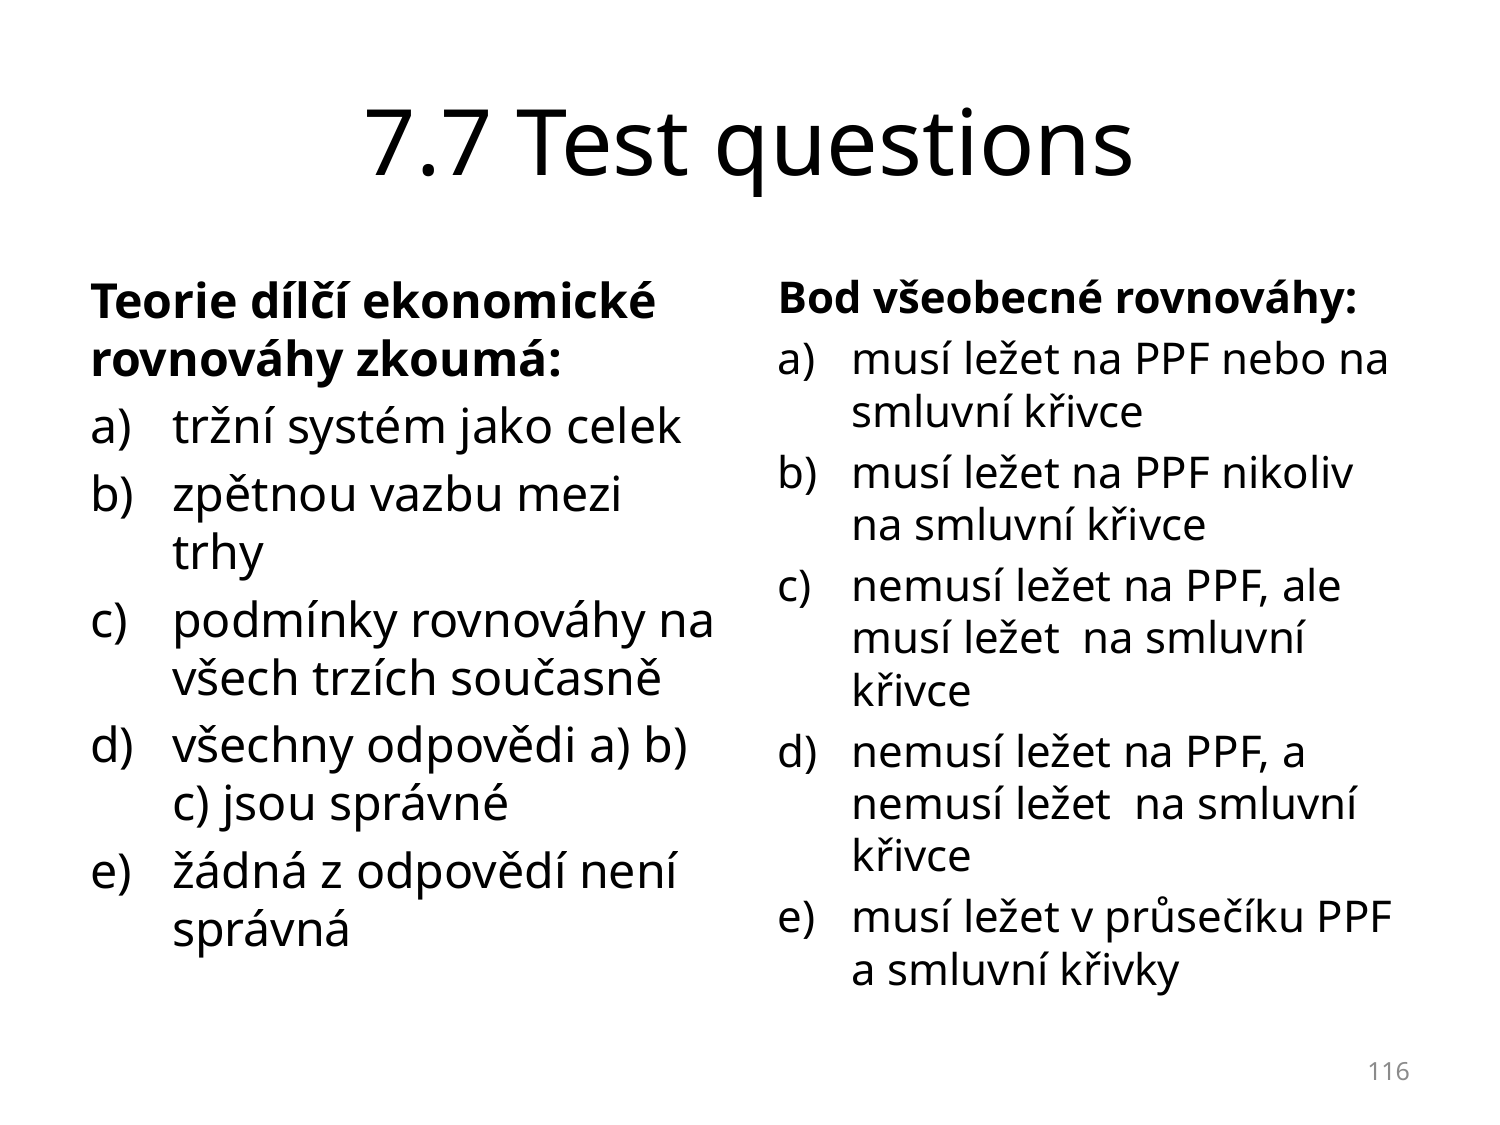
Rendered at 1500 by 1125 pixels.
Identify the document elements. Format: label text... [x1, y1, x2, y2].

slide_number 116 [1074, 1042, 1425, 1103]
list Teorie dílčí ekonomické rovnováhy zkoumá: tržní systém jako celek zpětnou vazbu mezi trhy podmínky rovnováhy na všech trzích současně všechny odpovědi a) b) c) jsou správné žádná z odpovědí není správná [75, 262, 738, 1005]
title 7.7 Test questions [75, 45, 1425, 233]
list Bod všeobecné rovnováhy: musí ležet na PPF nebo na smluvní křivce musí ležet na PPF nikoliv na smluvní křivce nemusí ležet na PPF, ale musí ležet na smluvní křivce nemusí ležet na PPF, a nemusí ležet na smluvní křivce musí ležet v průsečíku PPF a smluvní křivky [762, 262, 1425, 1005]
